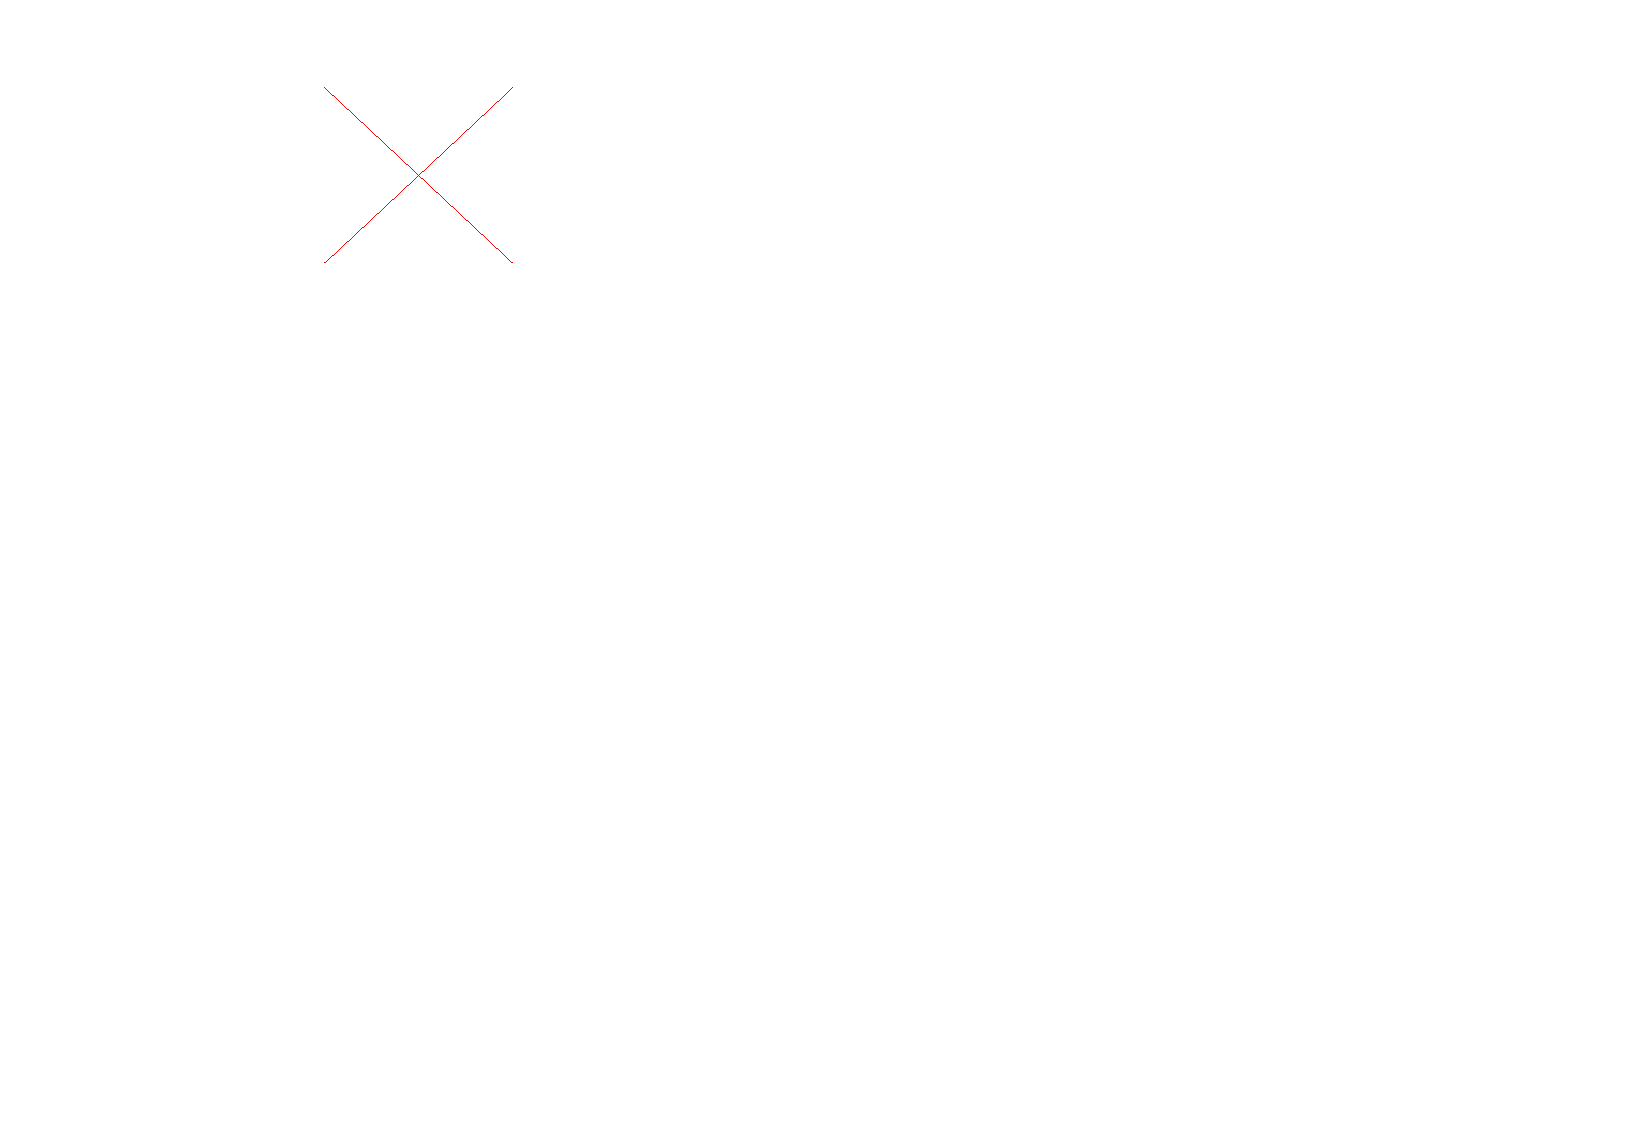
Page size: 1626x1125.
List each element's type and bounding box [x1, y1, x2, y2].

text_box [324, 87, 513, 263]
